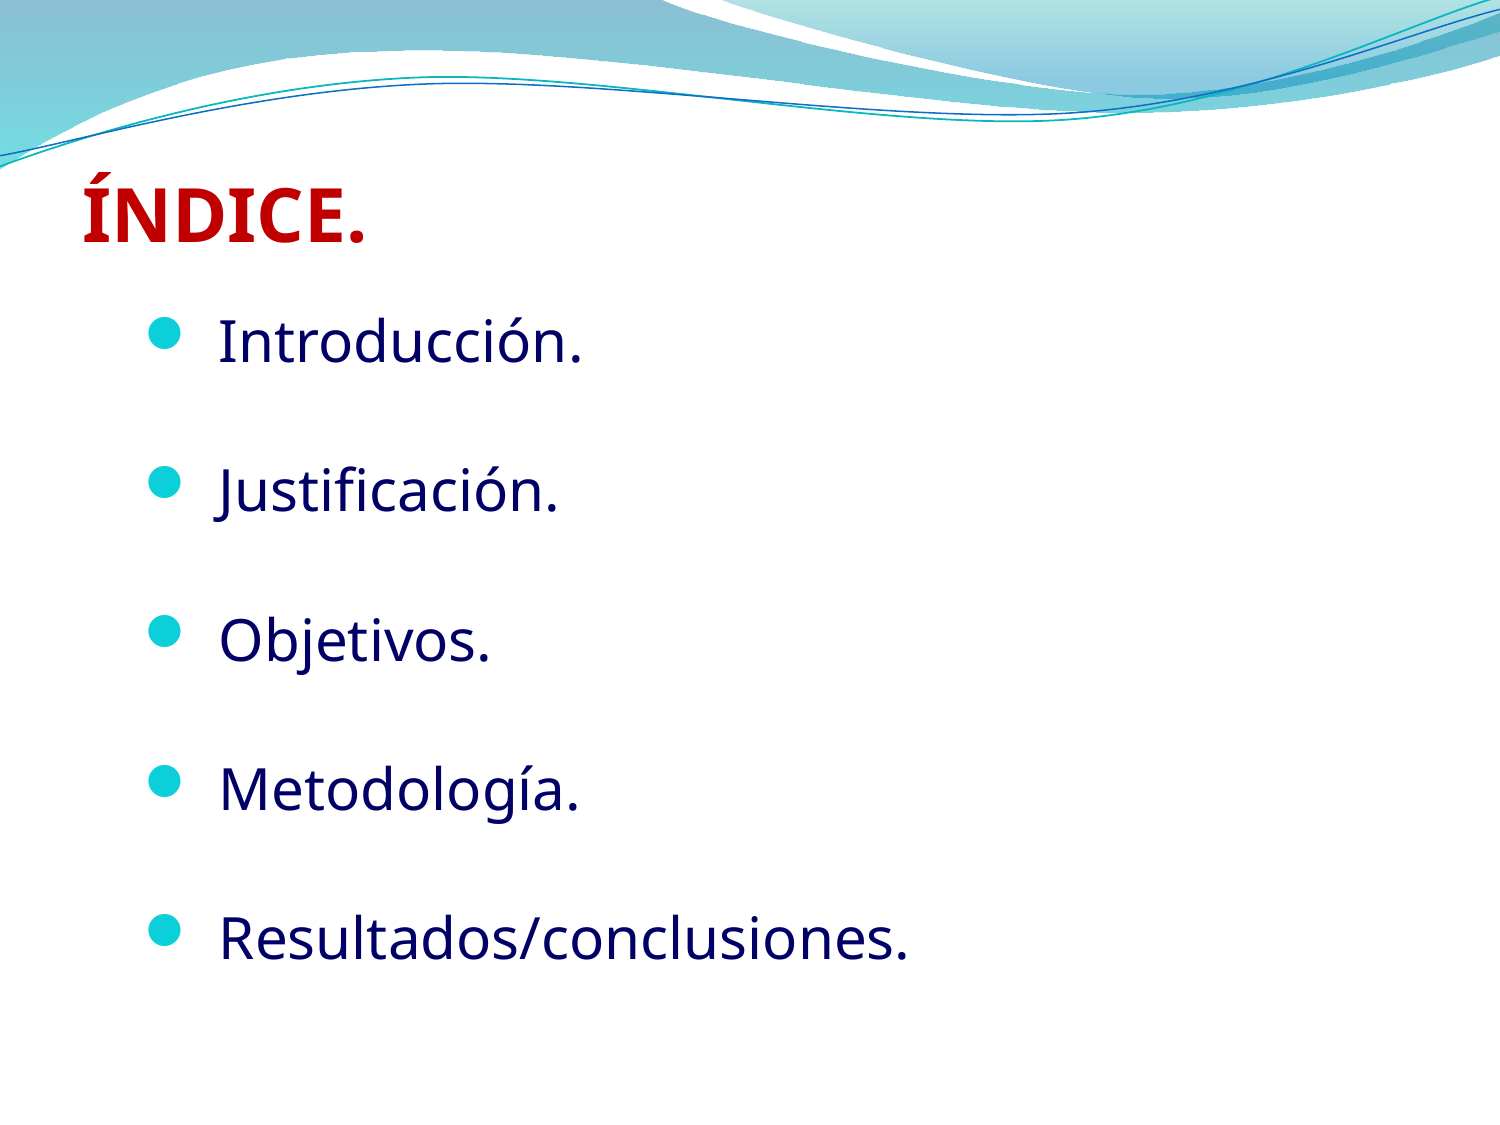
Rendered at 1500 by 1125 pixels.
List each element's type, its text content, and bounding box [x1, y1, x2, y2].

title ÍNDICE. [81, 70, 1433, 259]
list Introducción. Justificación. Objetivos. Metodología. Resultados/conclusiones. [128, 304, 1241, 1012]
